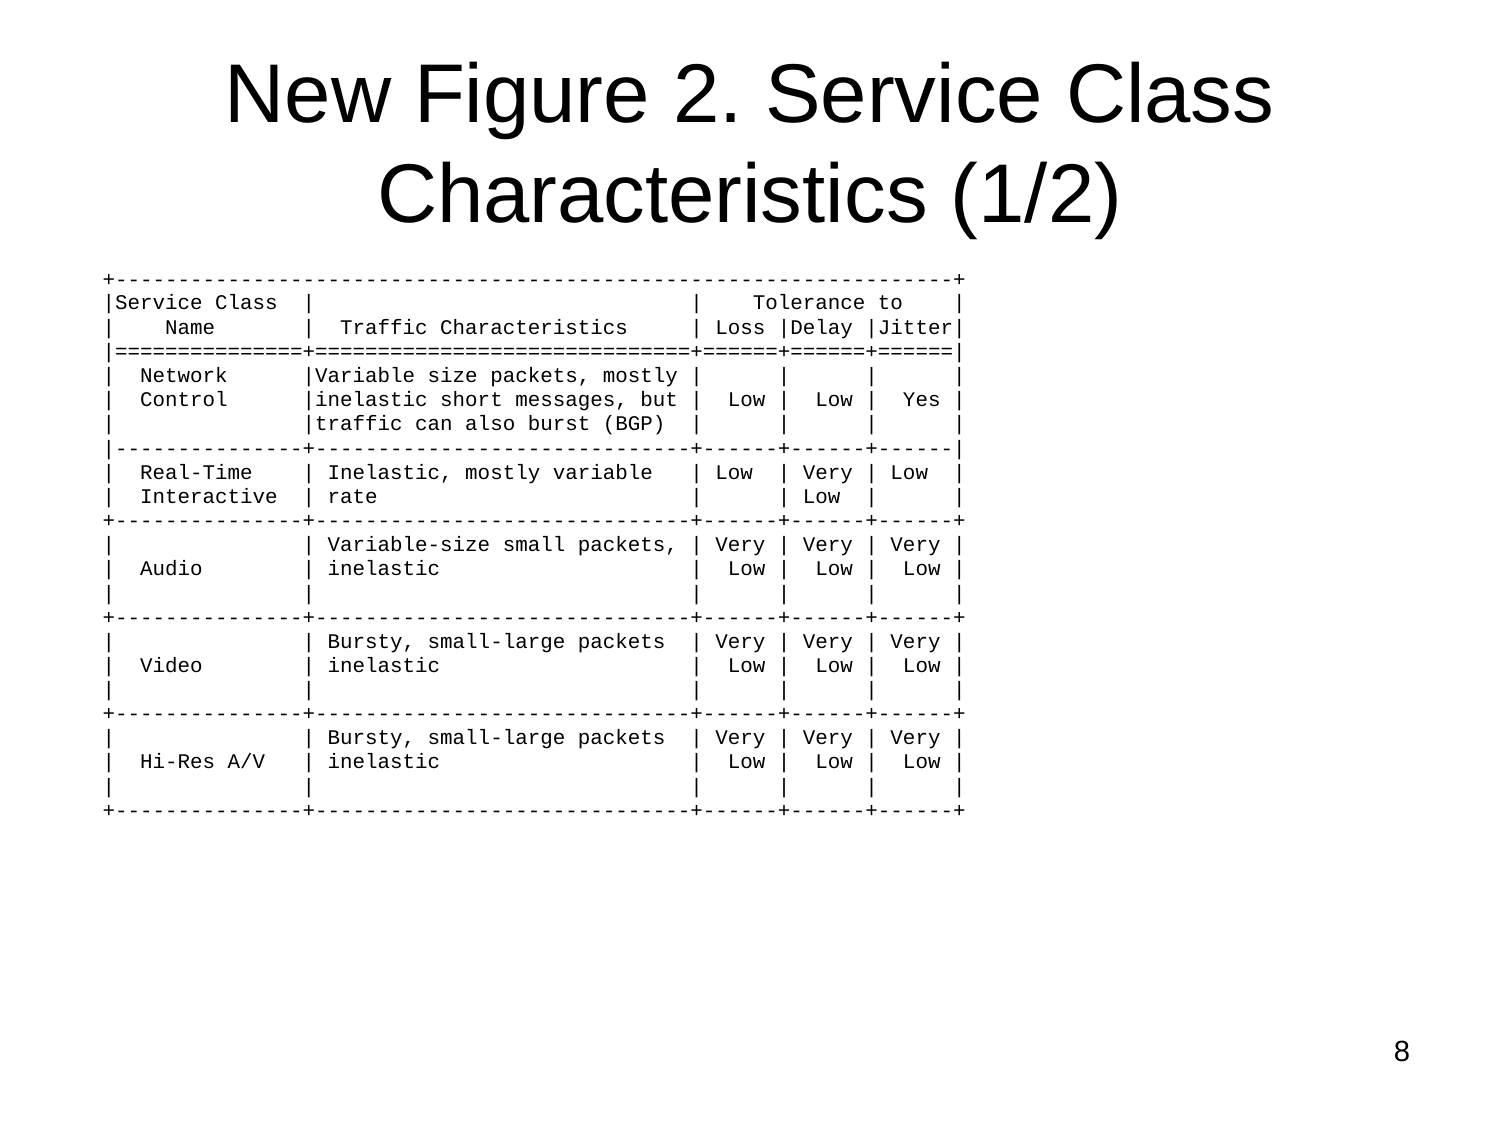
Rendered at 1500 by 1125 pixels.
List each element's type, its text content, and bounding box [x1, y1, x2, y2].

title New Figure 2. Service Class Characteristics (1/2) [74, 44, 1426, 233]
list +-------------------------------------------------------------------+ |Service Class | | Tolerance to | | Name | Traffic Characteristics | Loss |Delay |Jitter| |===============+==============================+======+======+======| | Network |Variable size packets, mostly | | | | | Control |inelastic short messages, but | Low | Low | Yes | | |traffic can also burst (BGP) | | | | |---------------+------------------------------+------+------+------| | Real-Time | Inelastic, mostly variable | Low | Very | Low | | Interactive | rate | | Low | | +---------------+------------------------------+------+------+------+ | | Variable-size small packets, | Very | Very | Very | | Audio | inelastic | Low | Low | Low | | | | | | | +---------------+------------------------------+------+------+------+ | | Bursty, small-large packets | Very | Very | Very | | Video | inelastic | Low | Low | Low | | | | | | | +---------------+------------------------------+------+------+------+ | | Bursty, small-large packets | Very | Very | Very | | Hi-Res A/V | inelastic | Low | Low | Low | | | | | | | +---------------+------------------------------+------+------+------+ [74, 262, 1426, 1006]
slide_number 8 [1074, 1024, 1426, 1103]
